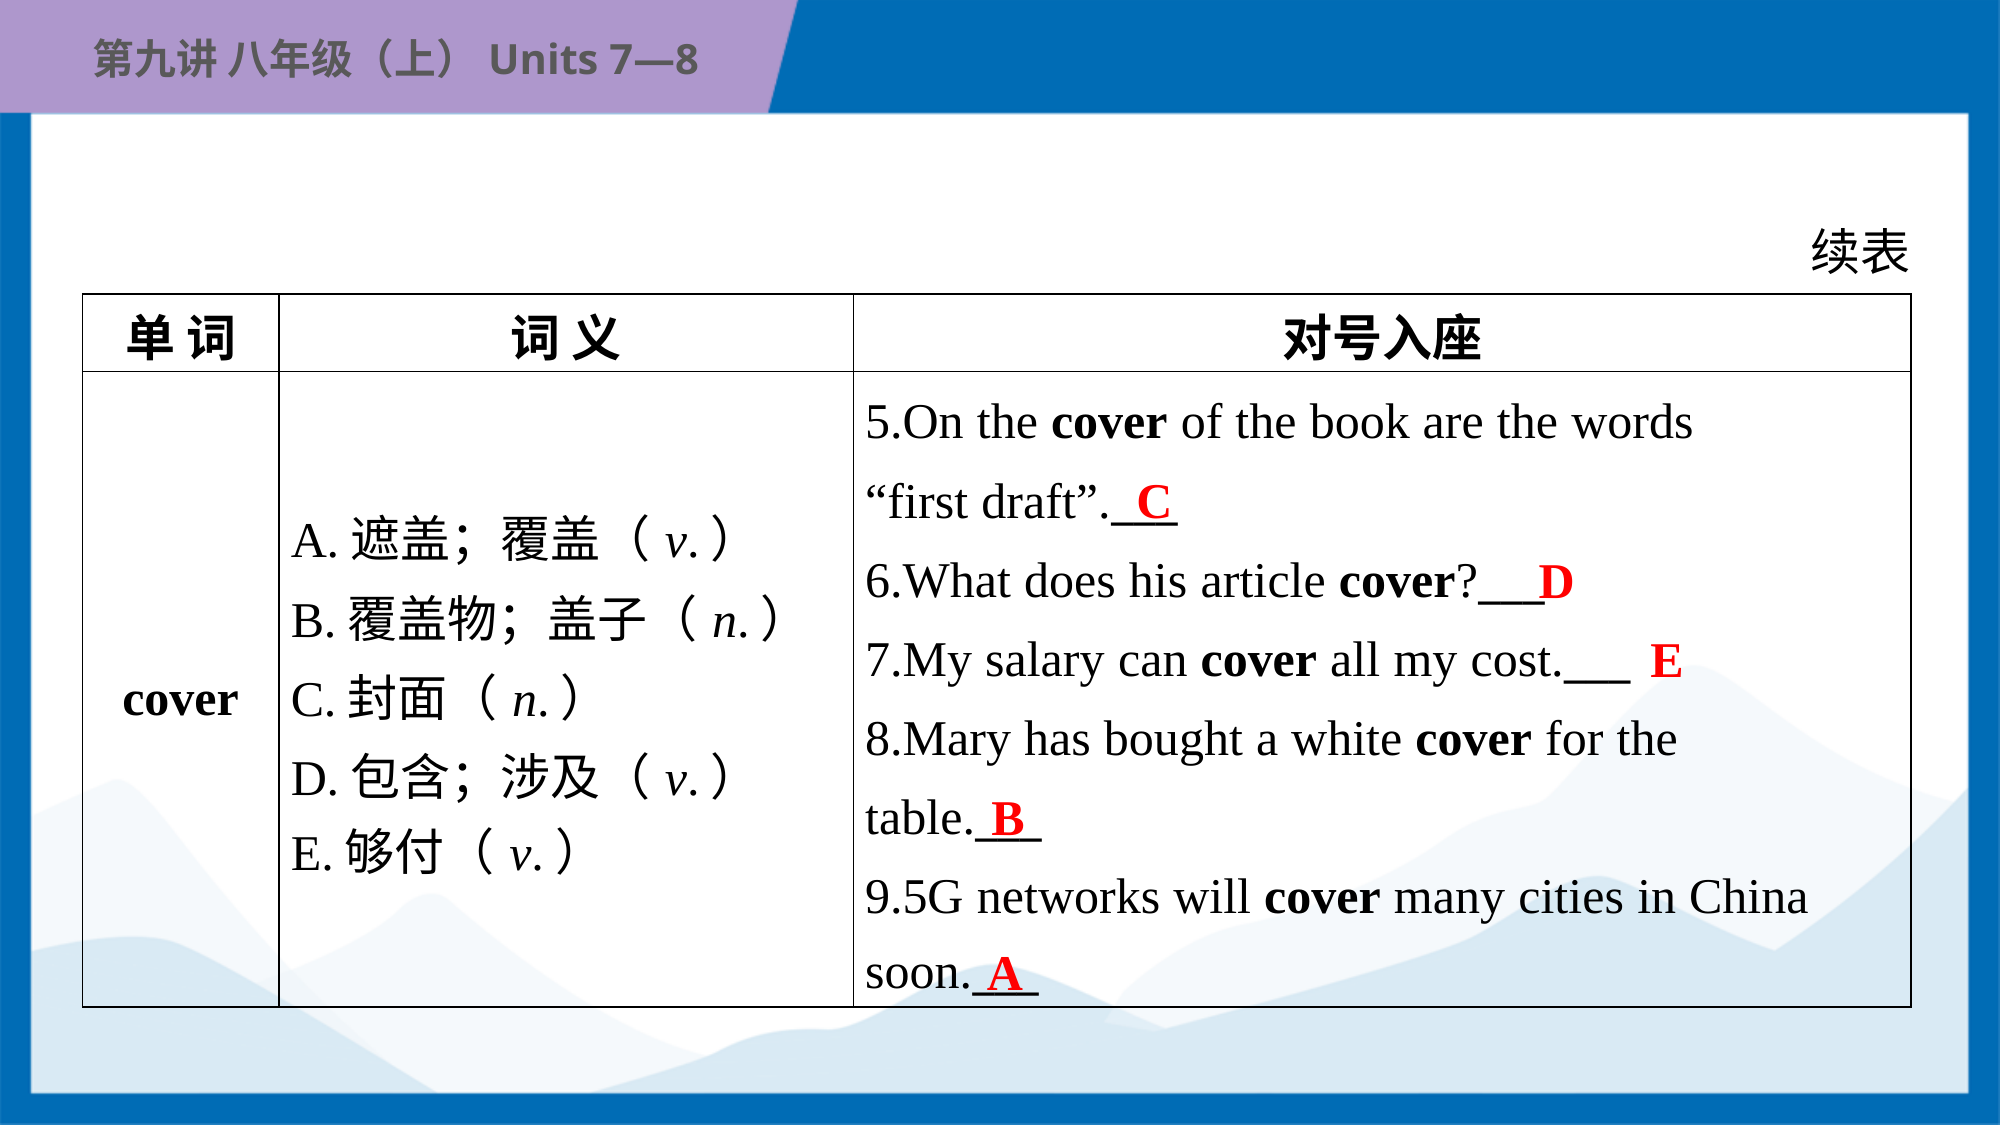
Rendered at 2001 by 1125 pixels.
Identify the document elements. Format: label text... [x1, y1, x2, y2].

table_cell 5.On the cover of the book are the words “first draft”.___ 6.What does his article cover?___ 7.My salary can cover all my cost.___ 8.Mary has bought a white cover for the table.___ 9.5G networks will cover many cities in China soon.___ [854, 372, 1910, 1006]
text_box A [968, 923, 1042, 995]
text_box 续表 [1810, 192, 1911, 281]
table_header 词 义 [280, 295, 853, 371]
text_box C [1118, 451, 1191, 523]
picture [0, 0, 2000, 1125]
table_cell A.遮盖；覆盖（v.） B.覆盖物；盖子（n.） C.封面（n.） D.包含；涉及（v.） E.够付（v.） [280, 372, 853, 1006]
text_box D [1520, 531, 1593, 602]
table_cell cover [83, 372, 278, 1006]
text_box E [1632, 610, 1702, 681]
table_header 单 词 [83, 295, 278, 371]
table_header 对号入座 [854, 295, 1910, 371]
text_box B [973, 768, 1043, 840]
